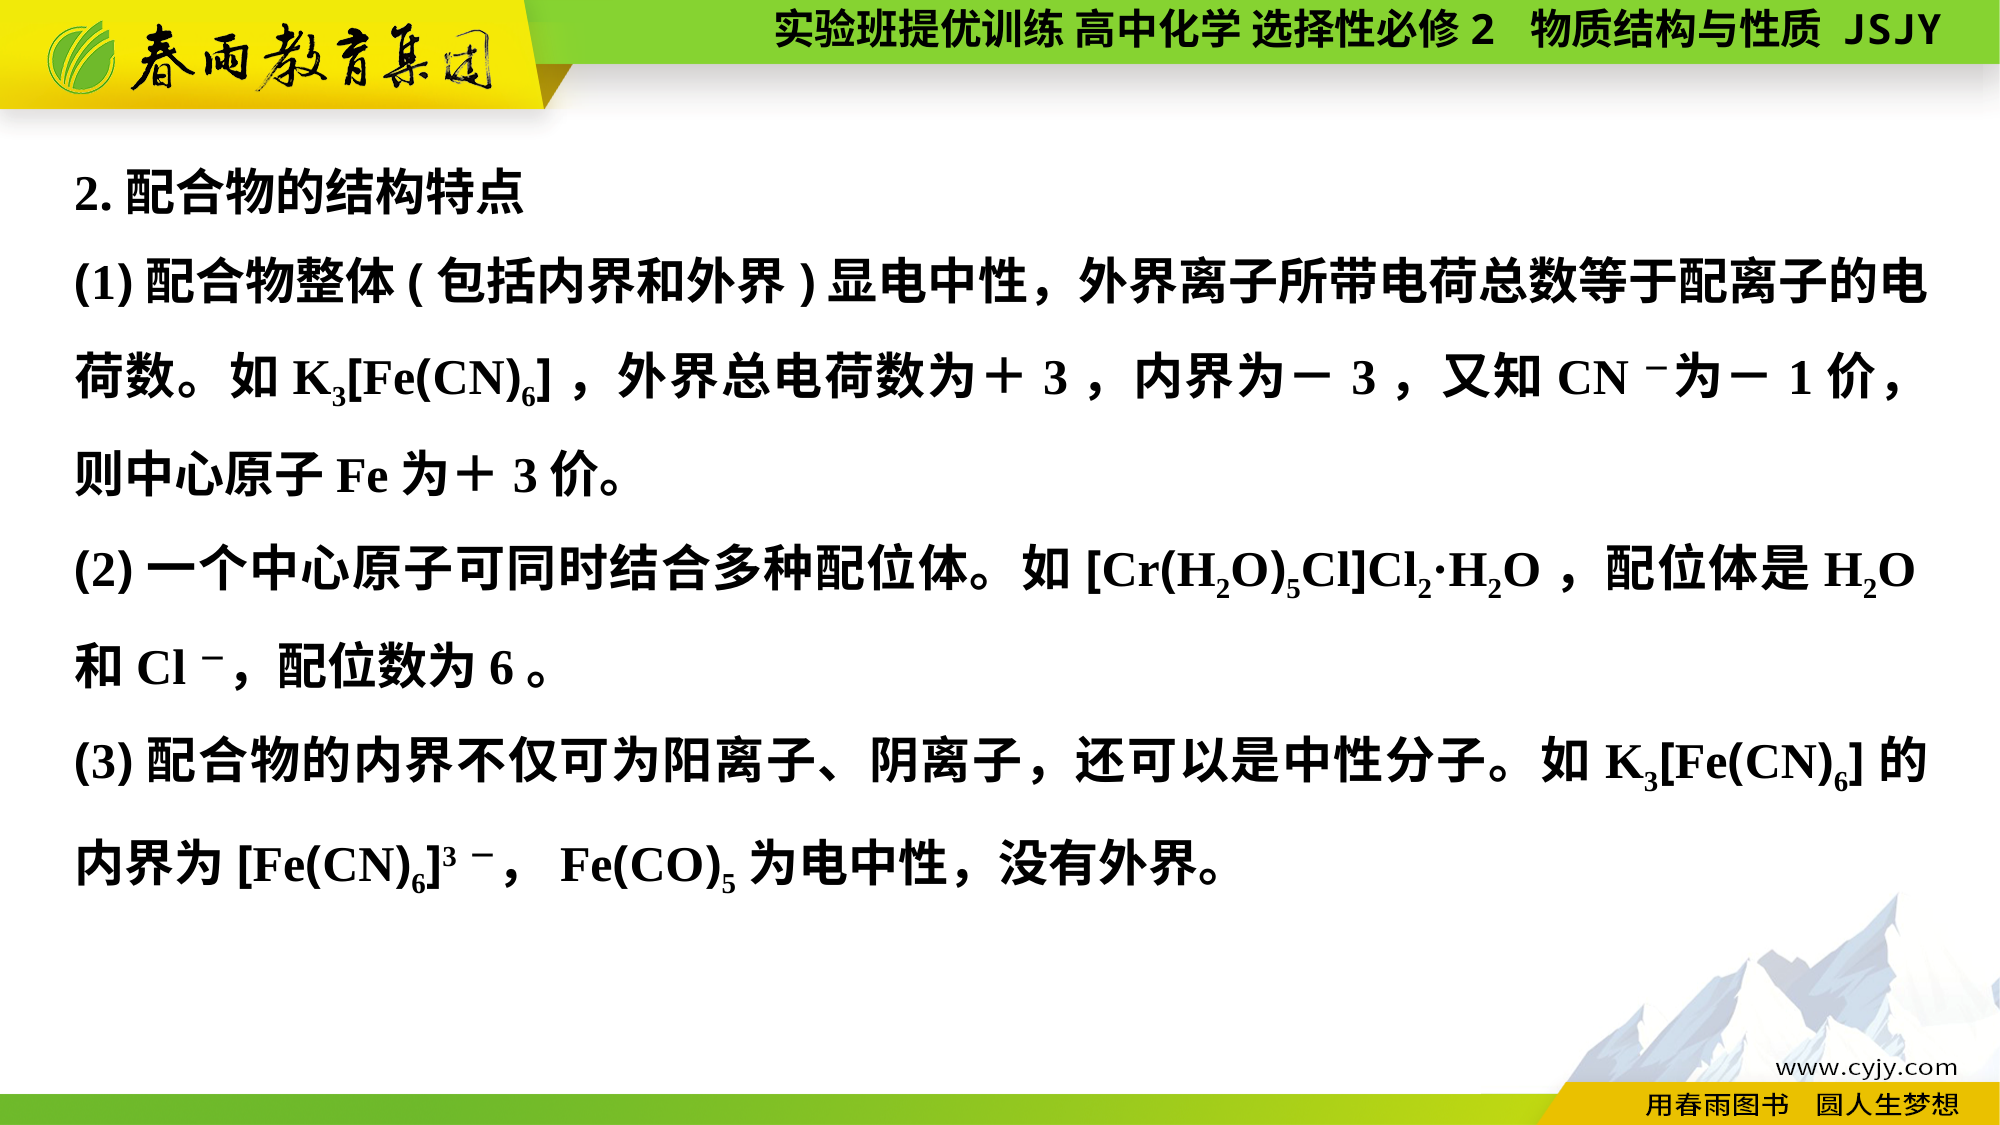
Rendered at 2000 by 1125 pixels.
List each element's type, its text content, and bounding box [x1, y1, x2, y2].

list 2.配合物的结构特点 (1)配合物整体(包括内界和外界)显电中性，外界离子所带电荷总数等于配离子的电荷数。如K3[Fe(CN)6]，外界总电荷数为＋3，内界为－3，又知CN－为－1价，则中心原子Fe为＋3价。 (2)一个中心原子可同时结合多种配位体。如[Cr(H2O)5Cl]Cl2·H2O，配位体是H2O和Cl－，配位数为6。 (3)配合物的内界不仅可为阳离子、阴离子，还可以是中性分子。如K3[Fe(CN)6]的内界为[Fe(CN)6]3－，Fe(CO)5为电中性，没有外界。 [59, 122, 1944, 865]
picture [0, 0, 2000, 1125]
